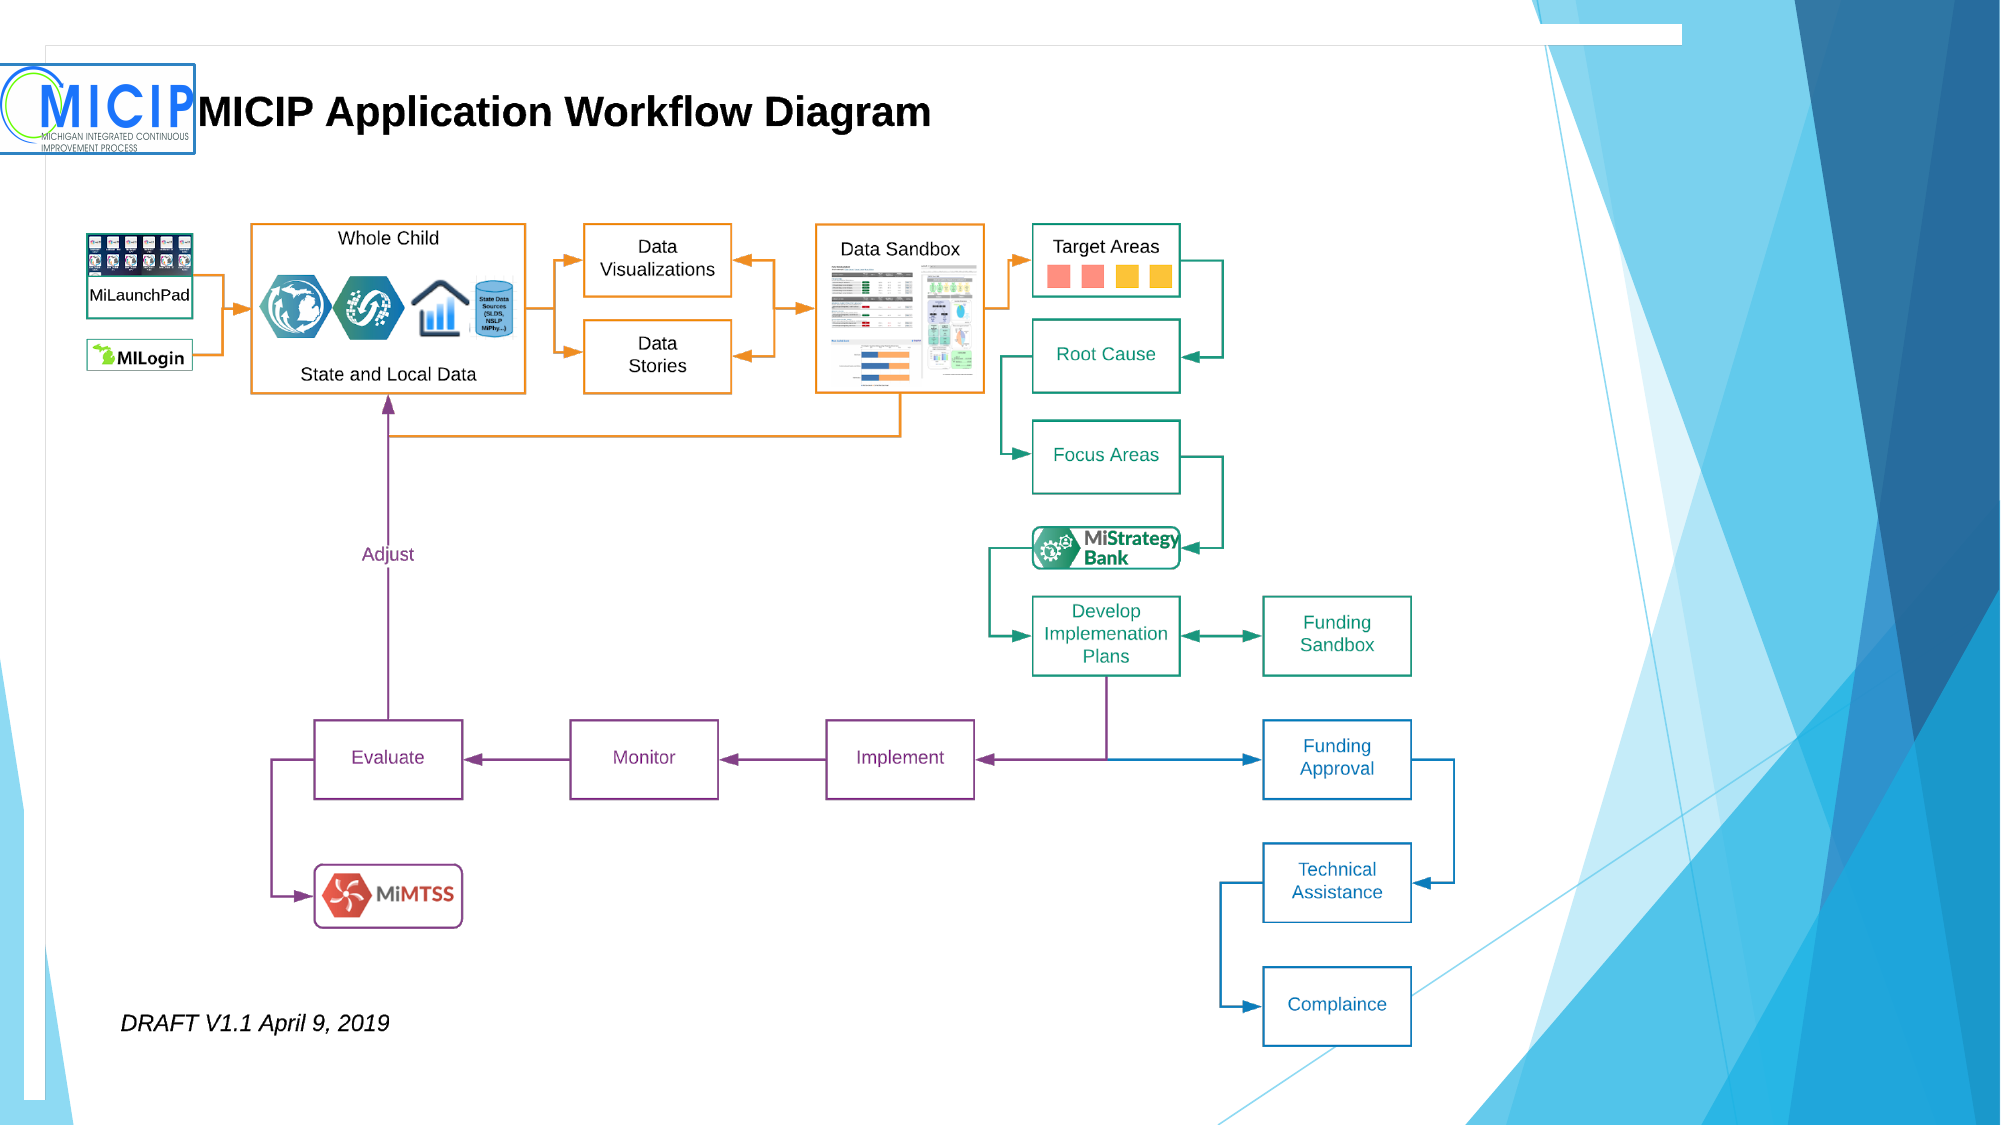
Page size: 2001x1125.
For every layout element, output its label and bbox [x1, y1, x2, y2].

picture [0, 24, 1682, 1101]
